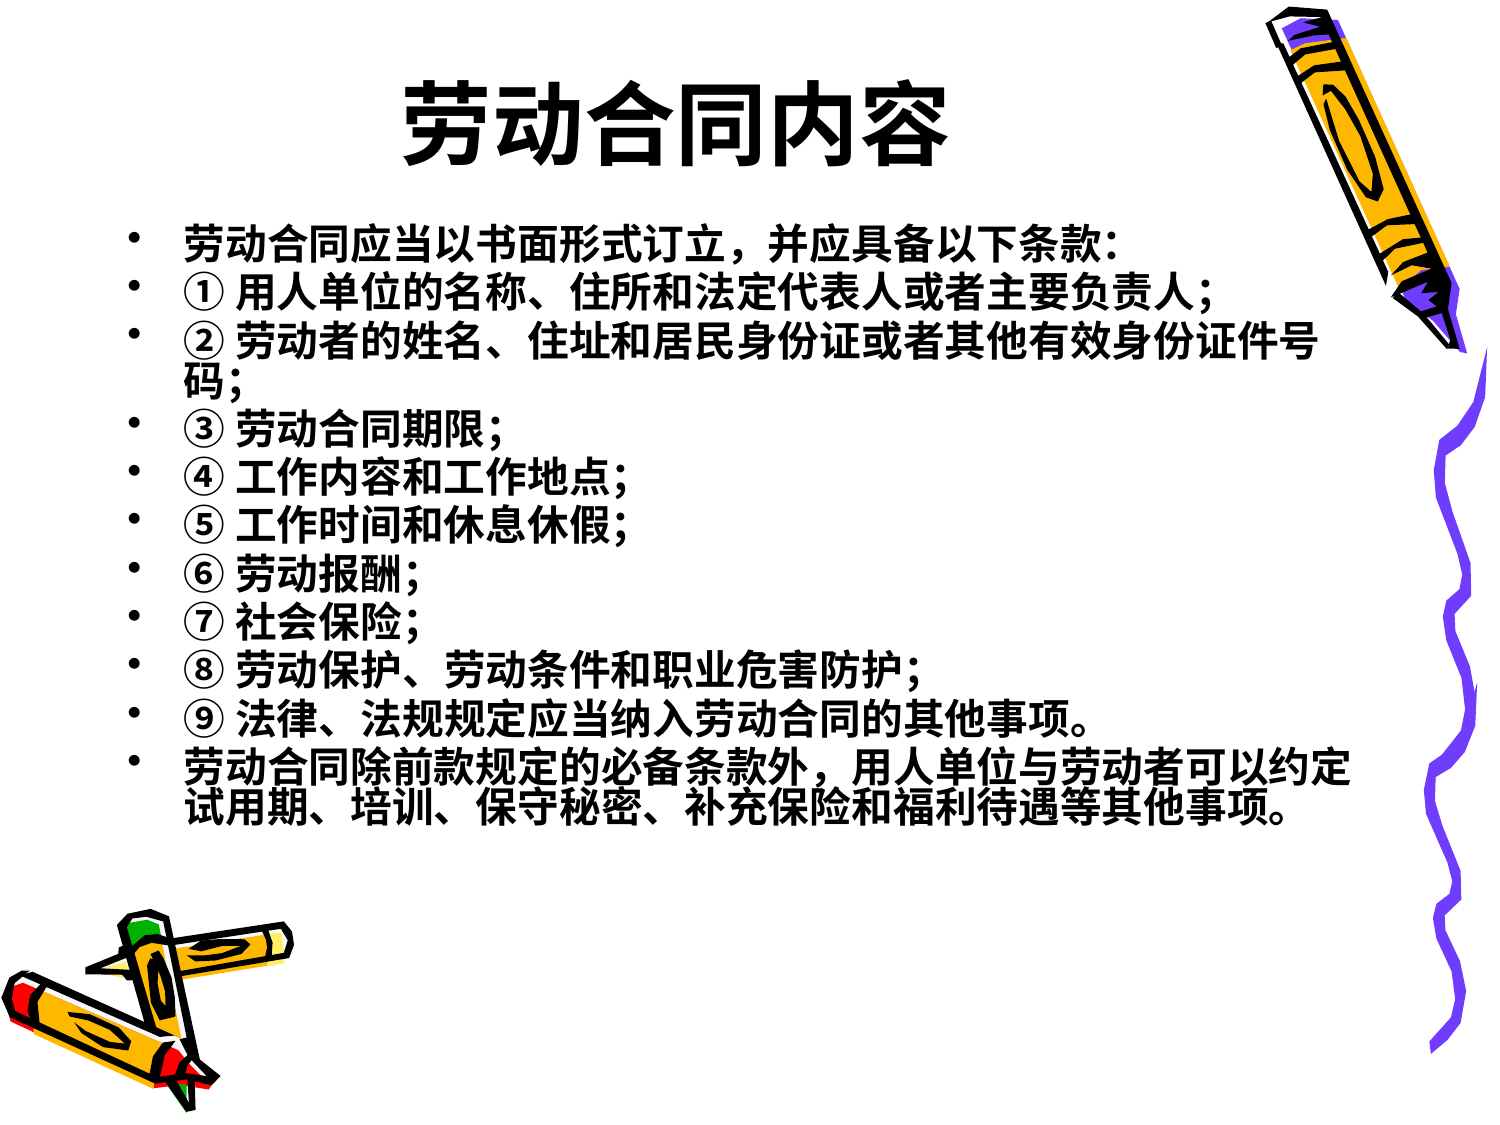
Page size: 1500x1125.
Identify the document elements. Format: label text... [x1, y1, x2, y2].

title 劳动合同内容 [112, 24, 1240, 185]
list 劳动合同应当以书面形式订立，并应具备以下条款： ①用人单位的名称、住所和法定代表人或者主要负责人； ②劳动者的姓名、住址和居民身份证或者其他有效身份证件号码； ③劳动合同期限； ④工作内容和工作地点； ⑤工作时间和休息休假； ⑥劳动报酬； ⑦社会保险； ⑧劳动保护、劳动条件和职业危害防护； ⑨法律、法规规定应当纳入劳动合同的其他事项。 劳动合同除前款规定的必备条款外，用人单位与劳动者可以约定试用期、培训、保守秘密、补充保险和福利待遇等其他事项。 [112, 219, 1376, 1071]
